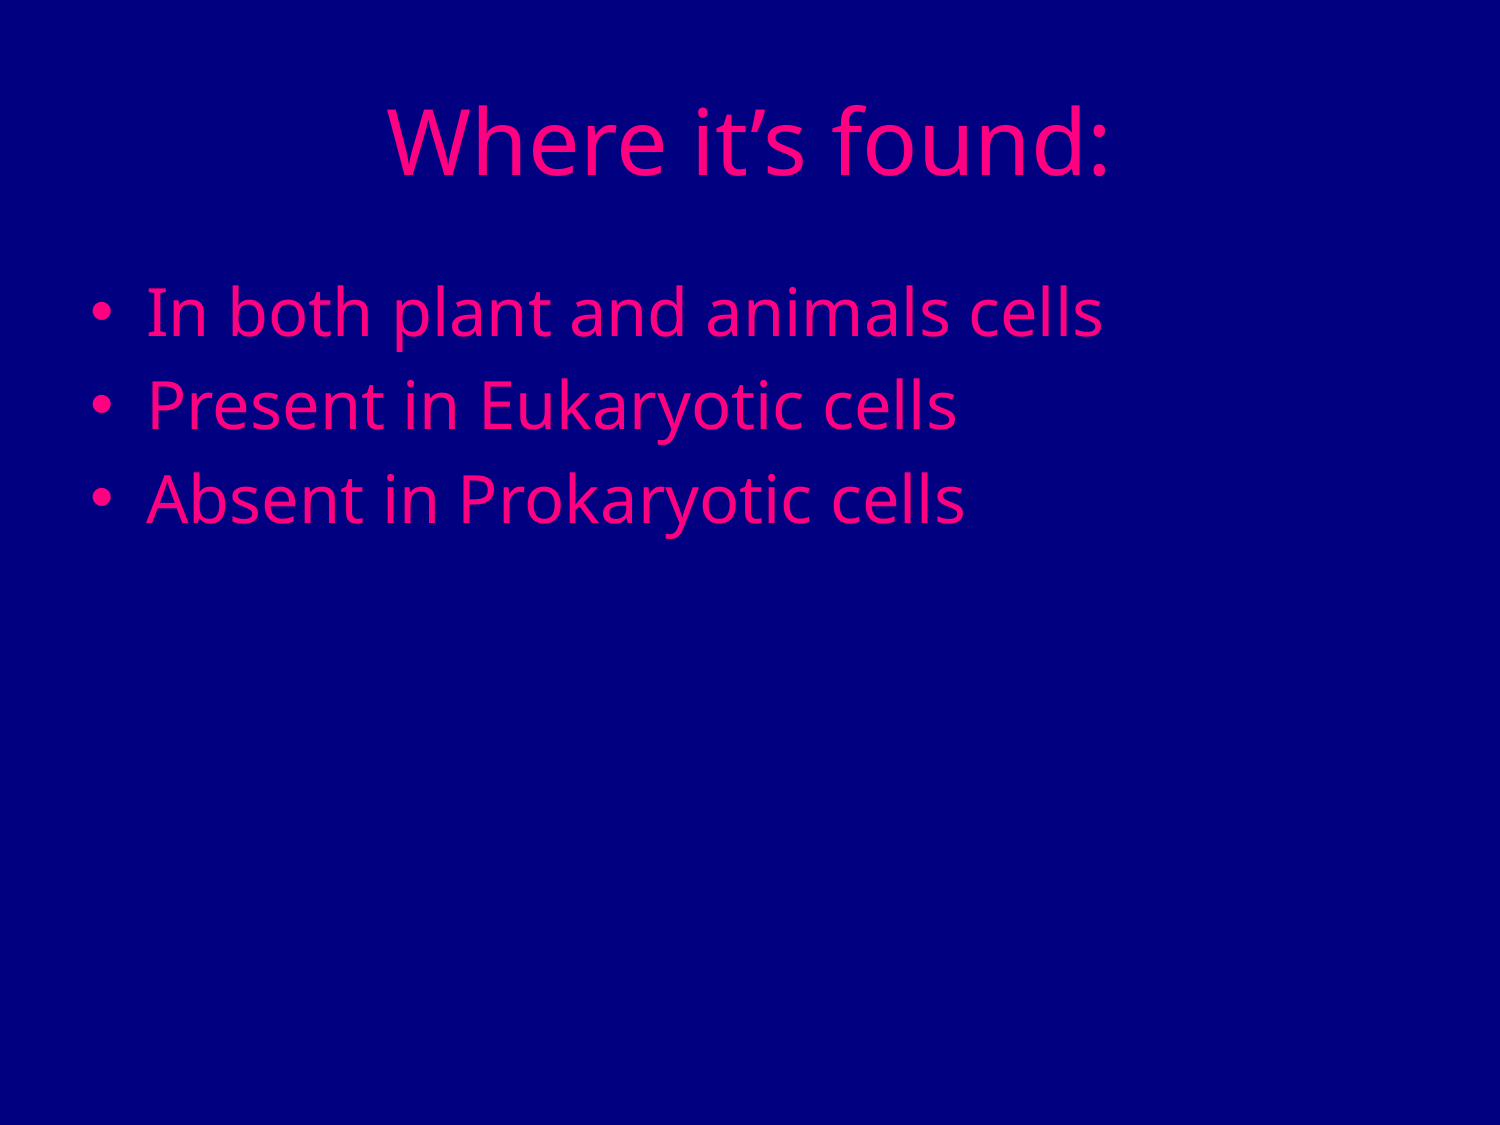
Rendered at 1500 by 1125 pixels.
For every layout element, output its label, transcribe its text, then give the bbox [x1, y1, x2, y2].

list In both plant and animals cells Present in Eukaryotic cells Absent in Prokaryotic cells [75, 262, 1425, 1005]
title Where it’s found: [75, 45, 1425, 233]
